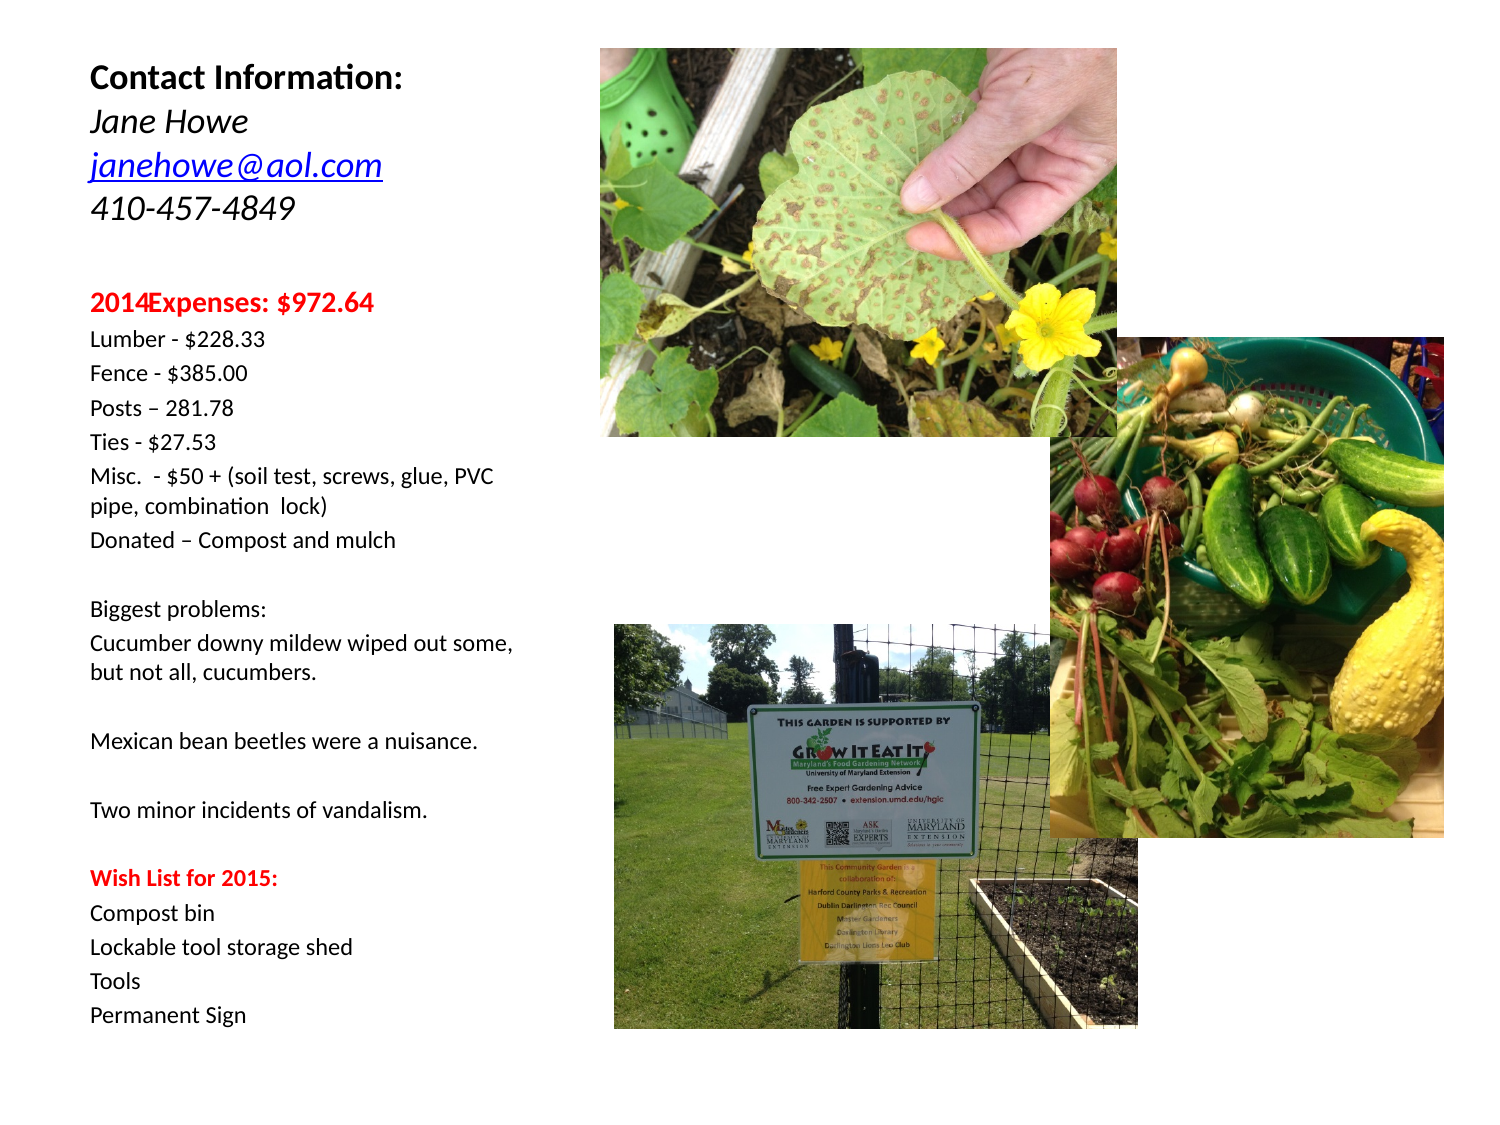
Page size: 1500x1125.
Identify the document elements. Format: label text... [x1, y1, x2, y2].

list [613, 624, 1138, 1030]
title Contact Information: Jane Howe janehowe@aol.com 410-457-4849 [75, 44, 569, 236]
list Expenses: $972.64 Lumber - $228.33 Fence - $385.00 Posts – 281.78 Ties - $27.53 Misc. - $50 + (soil test, screws, glue, PVC pipe, combination lock) Donated – Compost and mulch Biggest problems: Cucumber downy mildew wiped out some, but not all, cucumbers. Mexican bean beetles were a nuisance. Two minor incidents of vandalism. Wish List for 2015: Compost bin Lockable tool storage shed Tools Permanent Sign [75, 275, 563, 1038]
picture [599, 48, 1444, 838]
